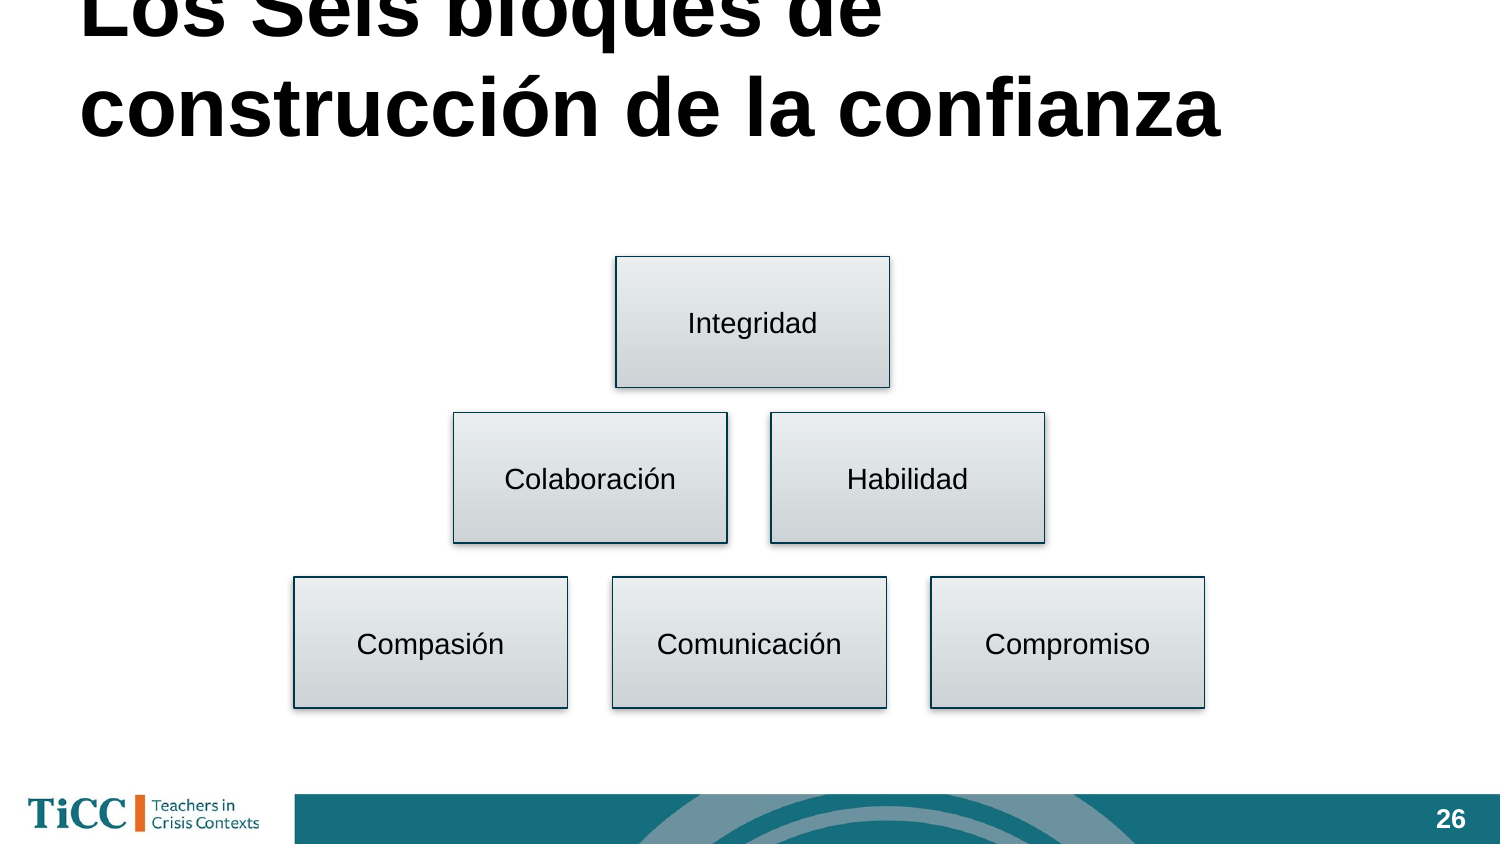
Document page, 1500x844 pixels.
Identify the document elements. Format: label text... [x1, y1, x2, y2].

text_box Integridad [615, 256, 890, 388]
text_box Habilidad [770, 412, 1045, 544]
text_box Compromiso [930, 577, 1205, 708]
slide_number ‹#› [1390, 785, 1481, 844]
picture [0, 0, 1500, 844]
text_box Comunicación [612, 577, 887, 708]
title Los Seis bloques de construcción de la confianza [64, 0, 1415, 168]
text_box Compasión [293, 577, 568, 708]
text_box Colaboración [453, 412, 728, 544]
